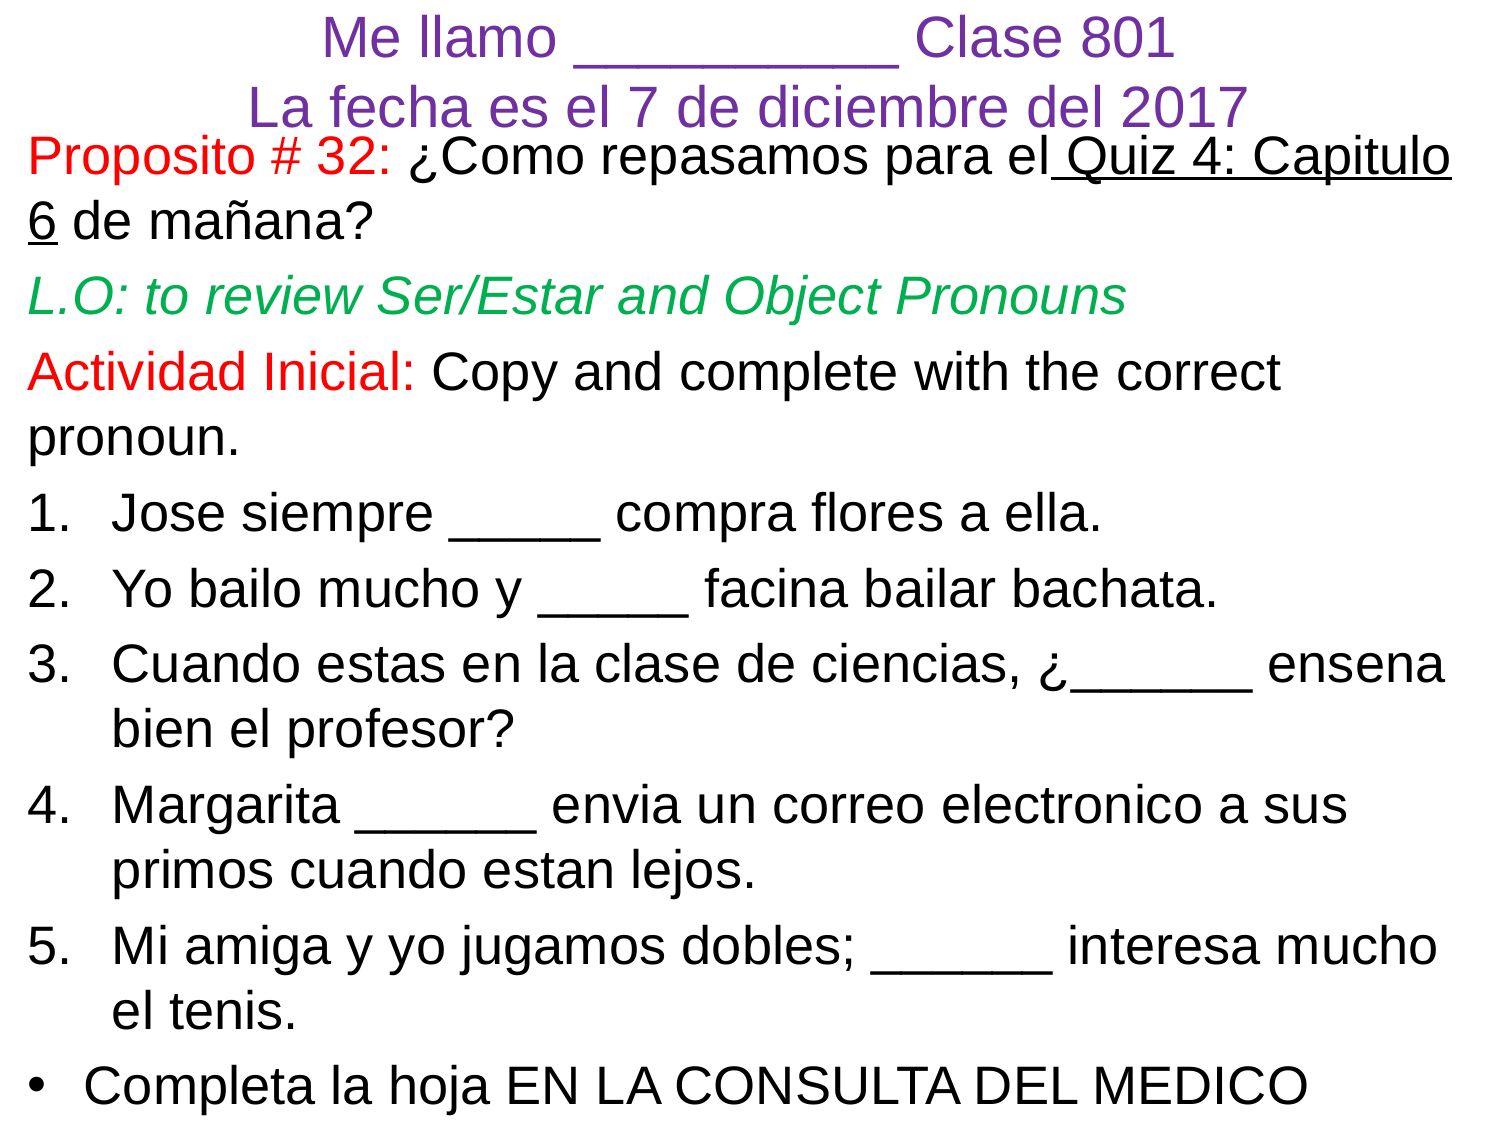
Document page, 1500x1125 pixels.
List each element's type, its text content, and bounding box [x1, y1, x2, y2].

title Me llamo __________ Clase 801 La fecha es el 7 de diciembre del 2017 [75, 0, 1425, 112]
list Proposito # 32: ¿Como repasamos para el Quiz 4: Capitulo 6 de mañana? L.O: to review Ser/Estar and Object Pronouns Actividad Inicial: Copy and complete with the correct pronoun. Jose siempre _____ compra flores a ella. Yo bailo mucho y _____ facina bailar bachata. Cuando estas en la clase de ciencias, ¿______ ensena bien el profesor? Margarita ______ envia un correo electronico a sus primos cuando estan lejos. Mi amiga y yo jugamos dobles; ______ interesa mucho el tenis. Completa la hoja EN LA CONSULTA DEL MEDICO [12, 112, 1500, 855]
